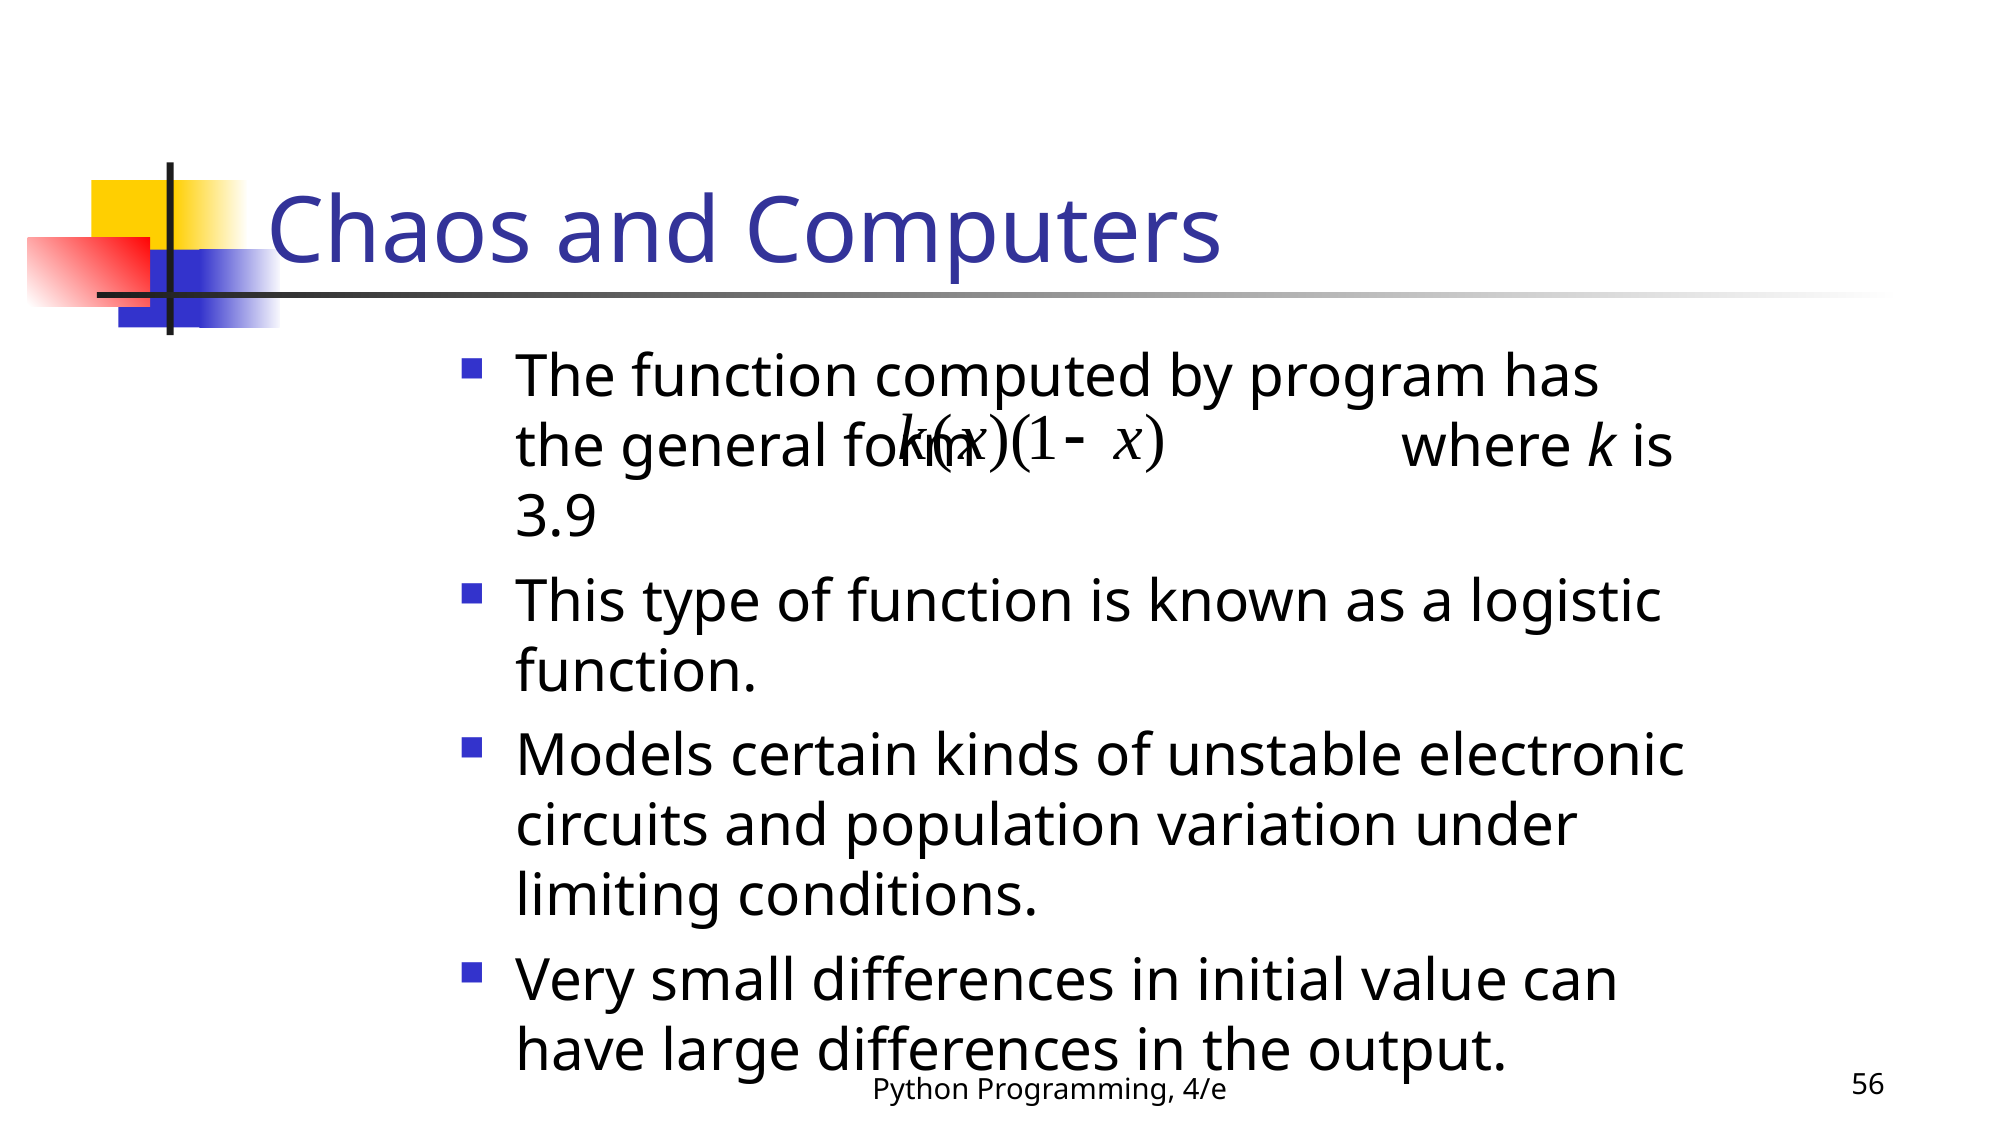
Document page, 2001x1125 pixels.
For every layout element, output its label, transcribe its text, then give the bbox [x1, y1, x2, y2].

footer Python Programming, 4/e [733, 1037, 1367, 1113]
list The function computed by program has the general form where k is 3.9 This type of function is known as a logistic function. Models certain kinds of unstable electronic circuits and population variation under limiting conditions. Very small differences in initial value can have large differences in the output. [444, 331, 1719, 1088]
slide_number 56 [1483, 1037, 1901, 1113]
title Chaos and Computers [251, 101, 1957, 289]
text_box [887, 399, 1176, 488]
